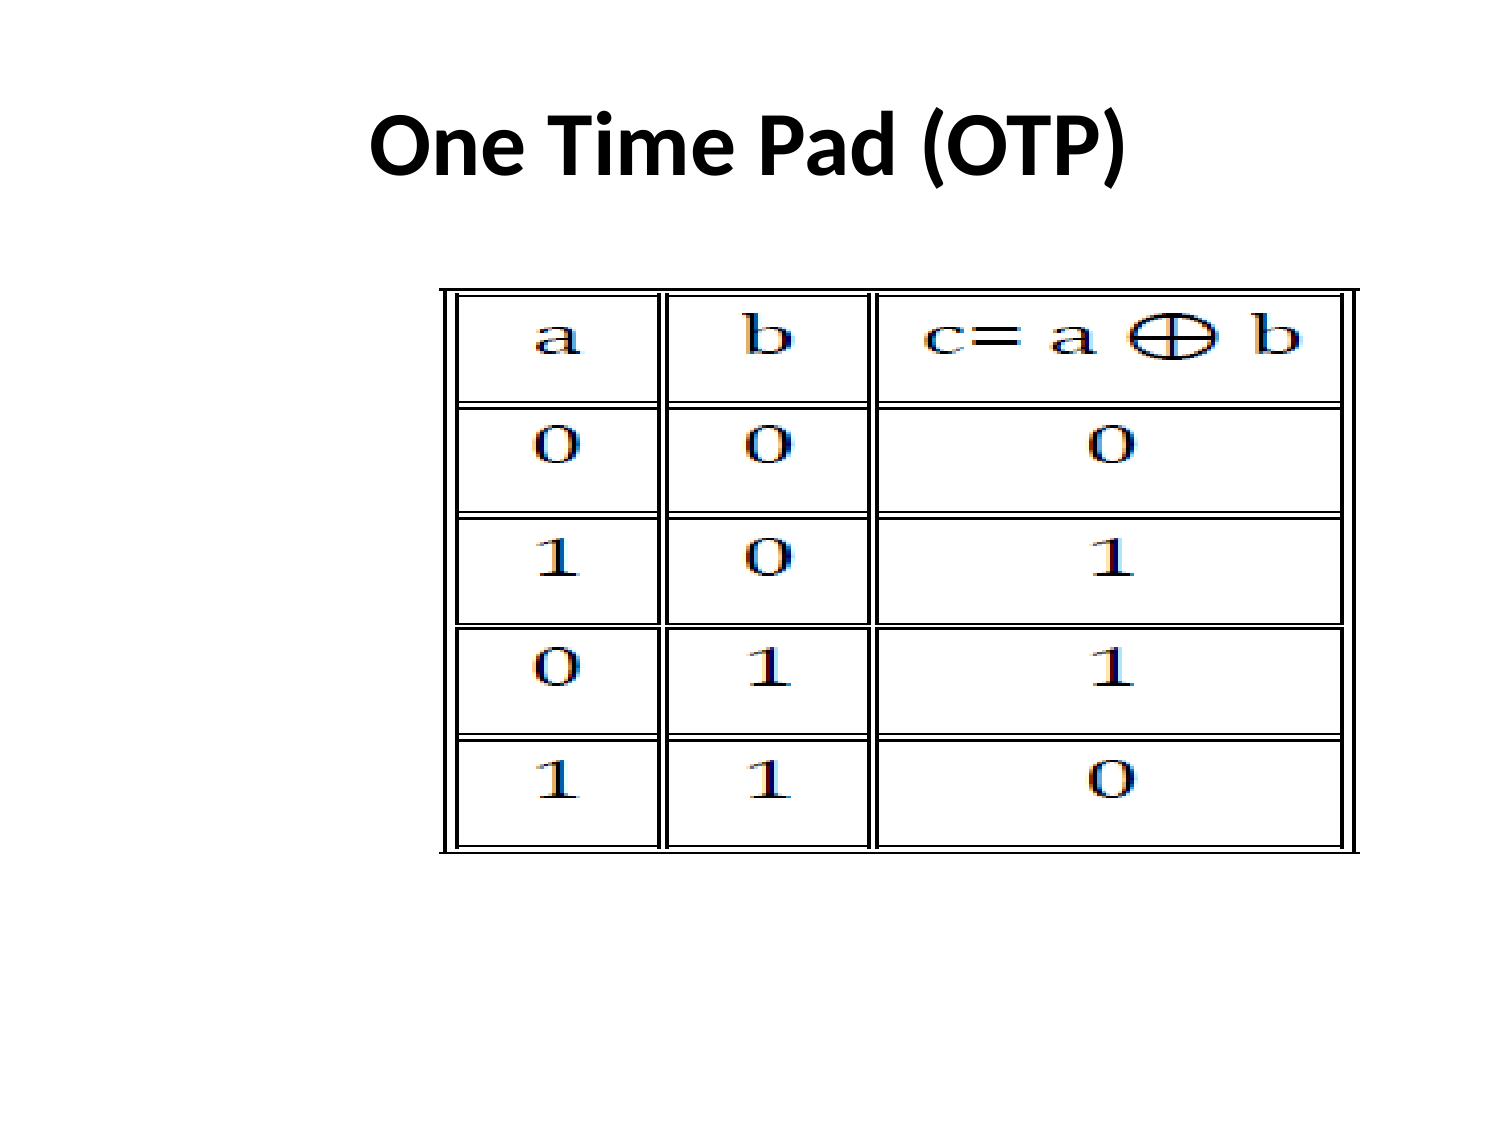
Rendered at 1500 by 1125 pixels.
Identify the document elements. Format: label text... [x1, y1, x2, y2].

picture [374, 262, 1413, 915]
title One Time Pad (OTP) [75, 45, 1425, 233]
